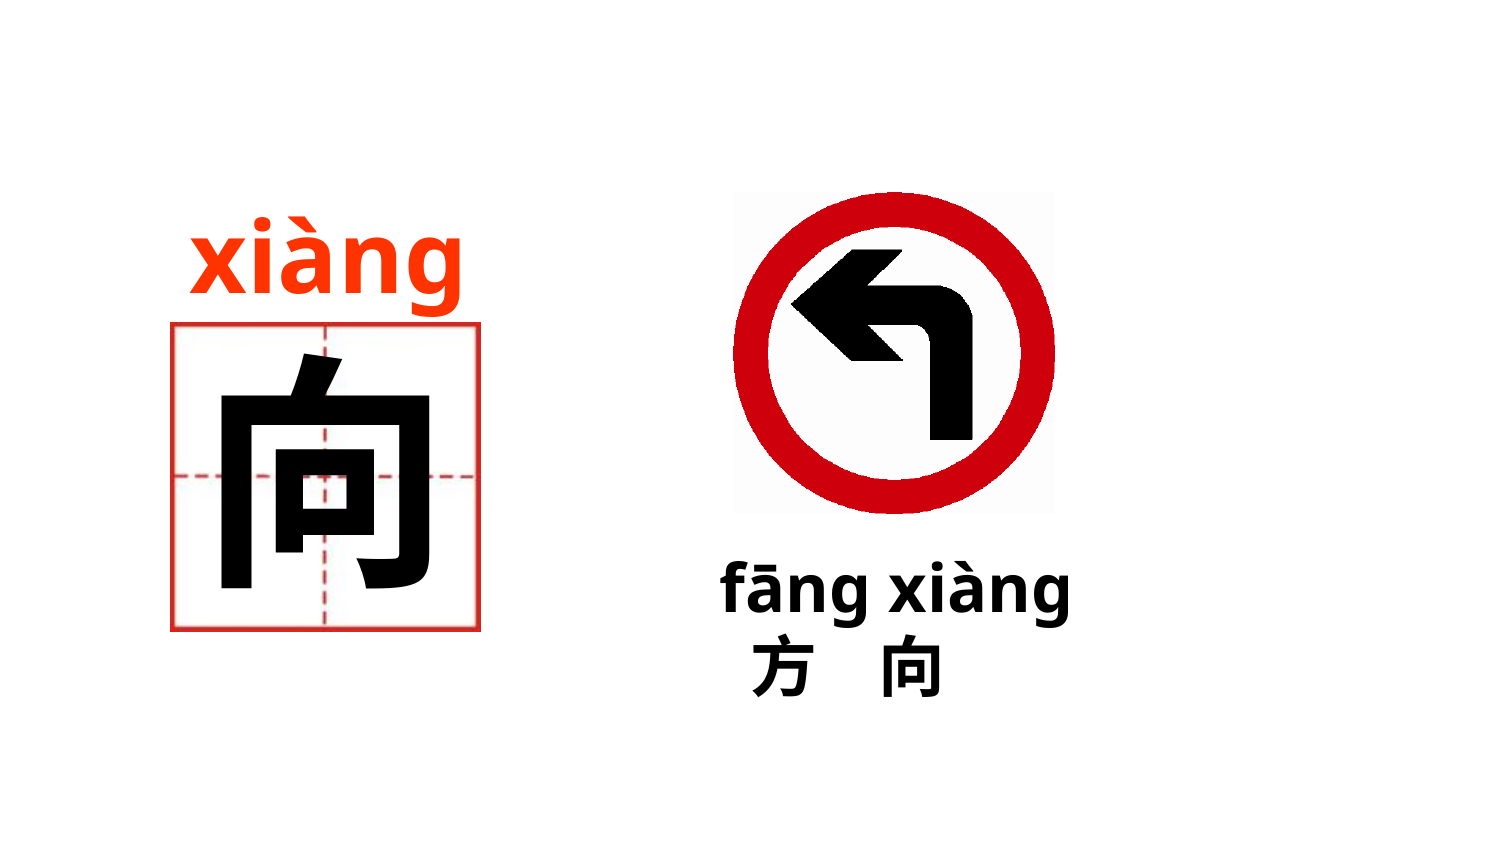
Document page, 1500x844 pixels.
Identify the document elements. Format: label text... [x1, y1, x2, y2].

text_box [170, 308, 481, 632]
picture [732, 192, 1055, 514]
text_box xiànɡ [175, 185, 483, 308]
text_box fānɡ xiànɡ 方 向 [704, 537, 1089, 713]
